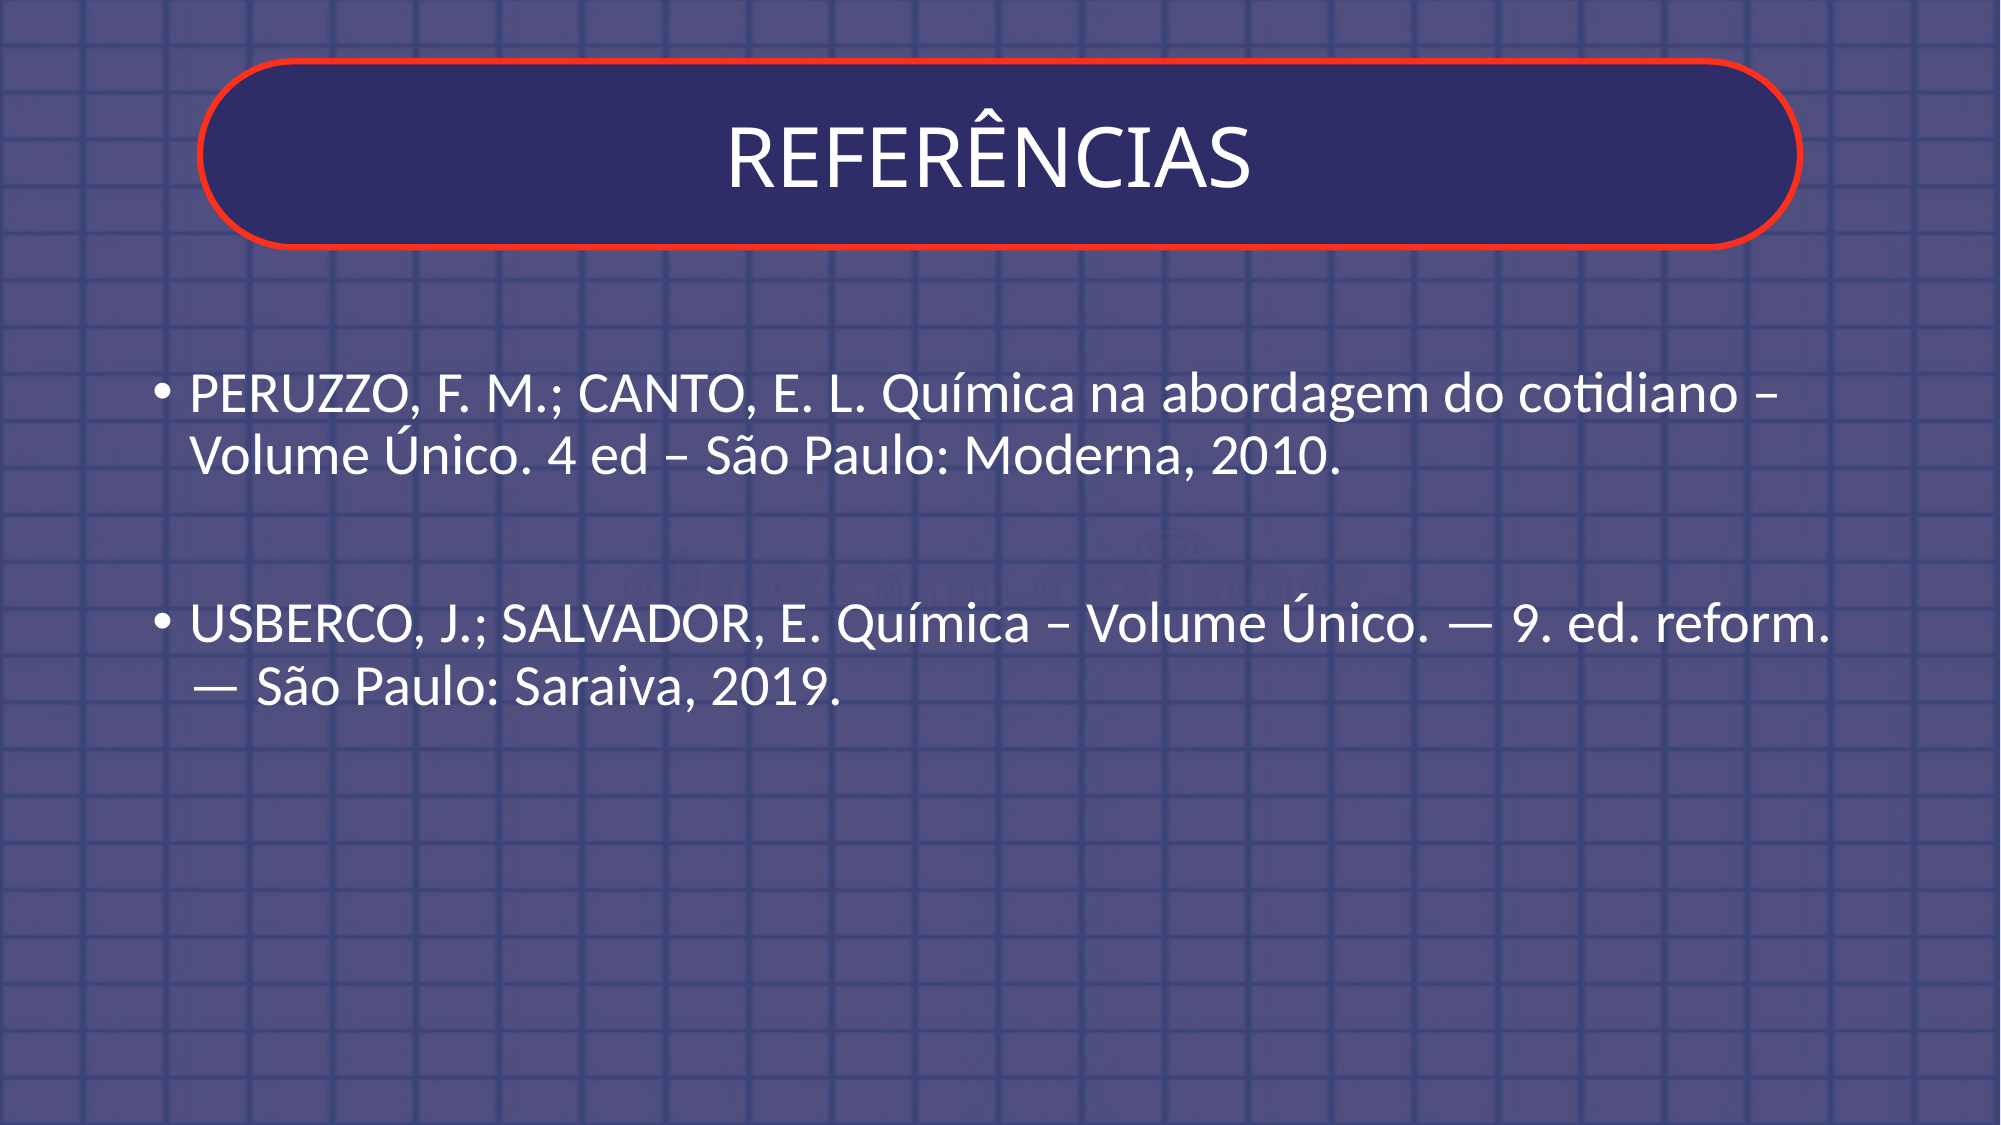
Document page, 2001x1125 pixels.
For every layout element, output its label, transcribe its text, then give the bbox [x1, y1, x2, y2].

text_box REFERÊNCIAS [198, 60, 1802, 249]
picture [0, 0, 2001, 1125]
list PERUZZO, F. M.; CANTO, E. L. Química na abordagem do cotidiano – Volume Único. 4 ed – São Paulo: Moderna, 2010. USBERCO, J.; SALVADOR, E. Química – Volume Único. — 9. ed. reform. — São Paulo: Saraiva, 2019. [137, 354, 1863, 771]
